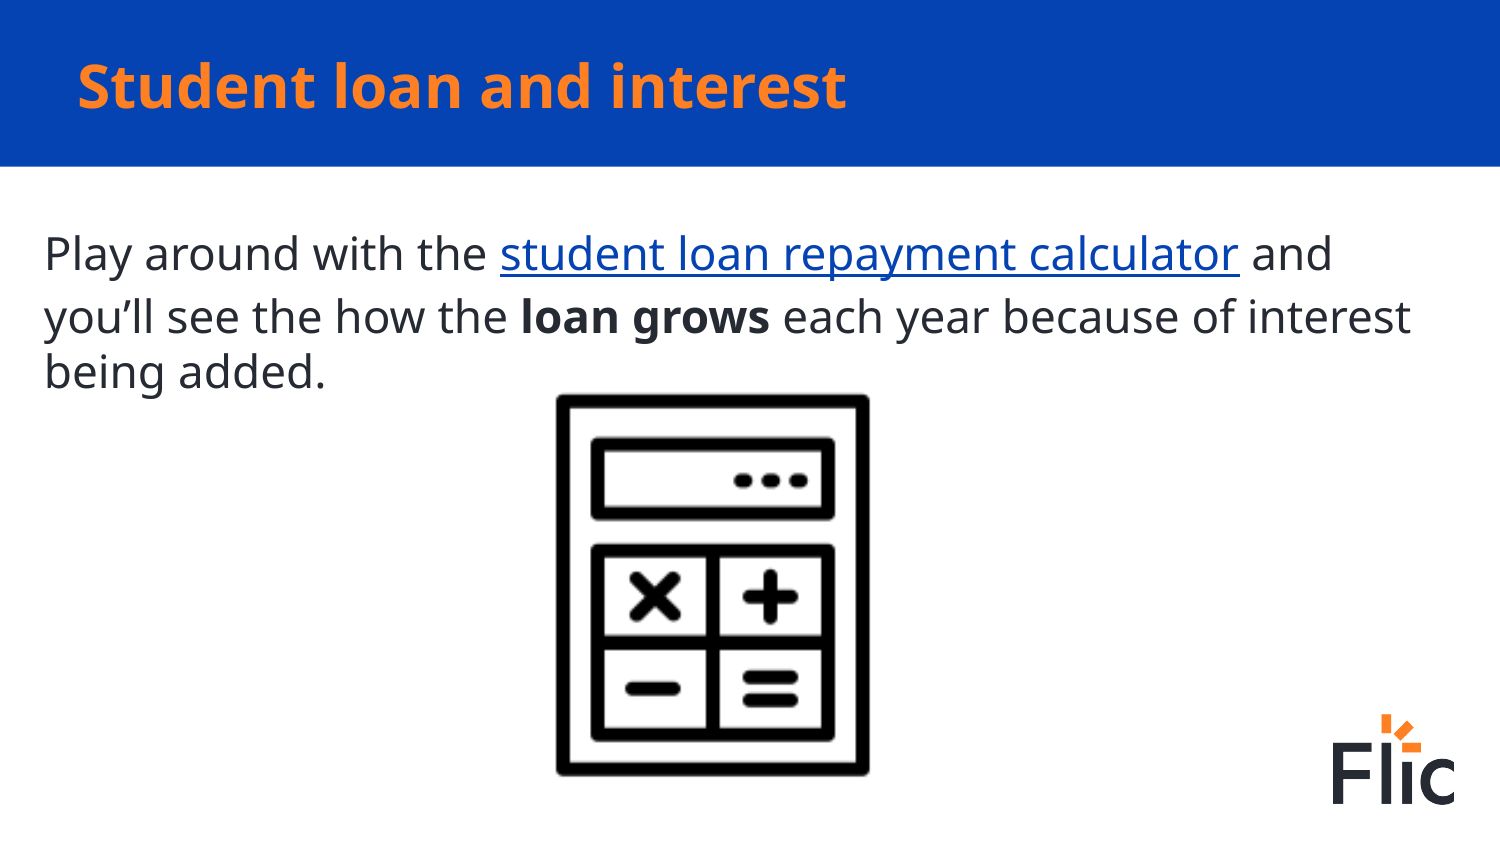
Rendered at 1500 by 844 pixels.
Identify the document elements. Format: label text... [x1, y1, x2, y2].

text_box Play around with the student loan repayment calculator and you’ll see the how the loan grows each year because of interest being added. [43, 224, 1430, 329]
title Student loan and interest [62, 41, 1206, 127]
picture [1333, 714, 1454, 805]
picture [483, 353, 944, 815]
